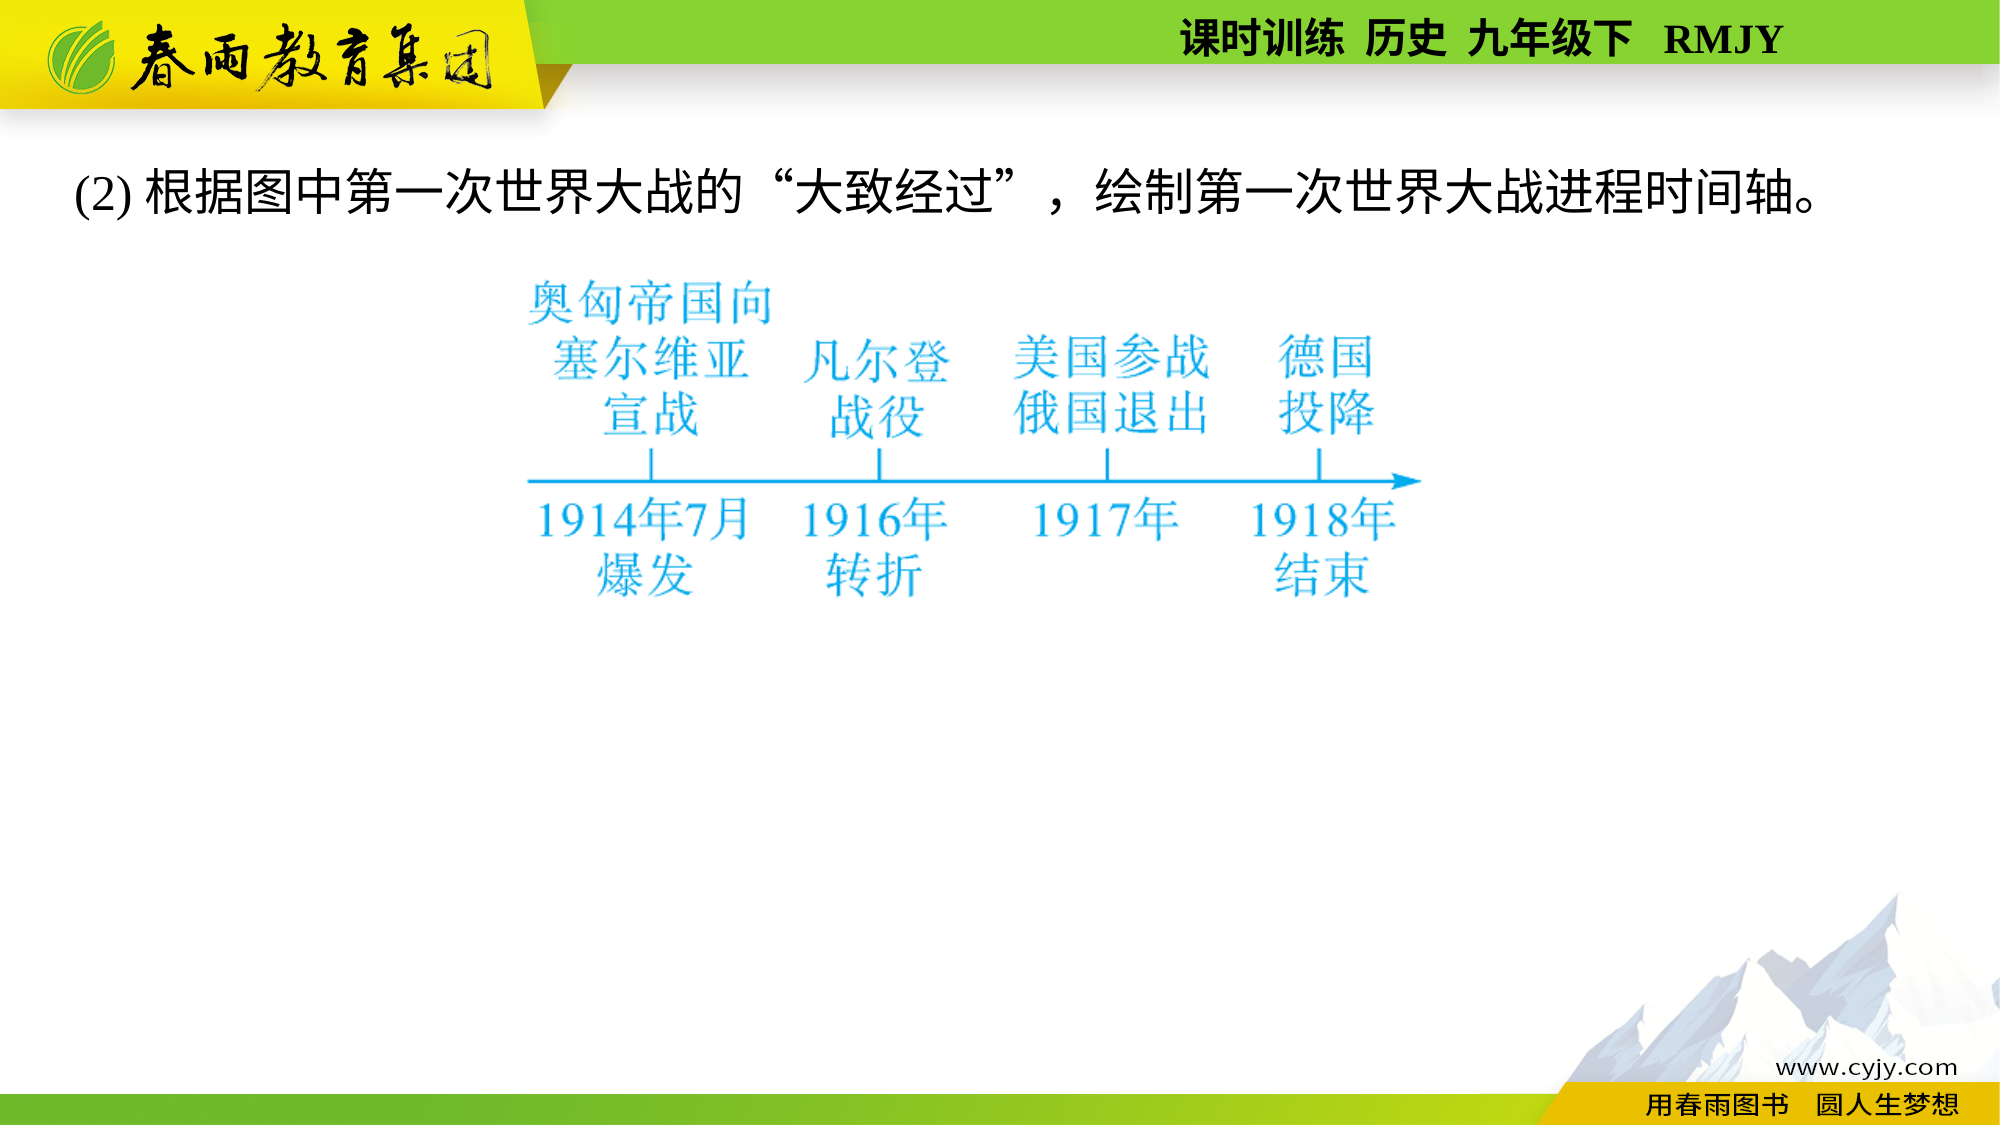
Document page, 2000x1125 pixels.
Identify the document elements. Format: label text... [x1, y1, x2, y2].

picture [0, 0, 2000, 1125]
list (2)根据图中第一次世界大战的“大致经过”，绘制第一次世界大战进程时间轴。 [59, 122, 1944, 217]
